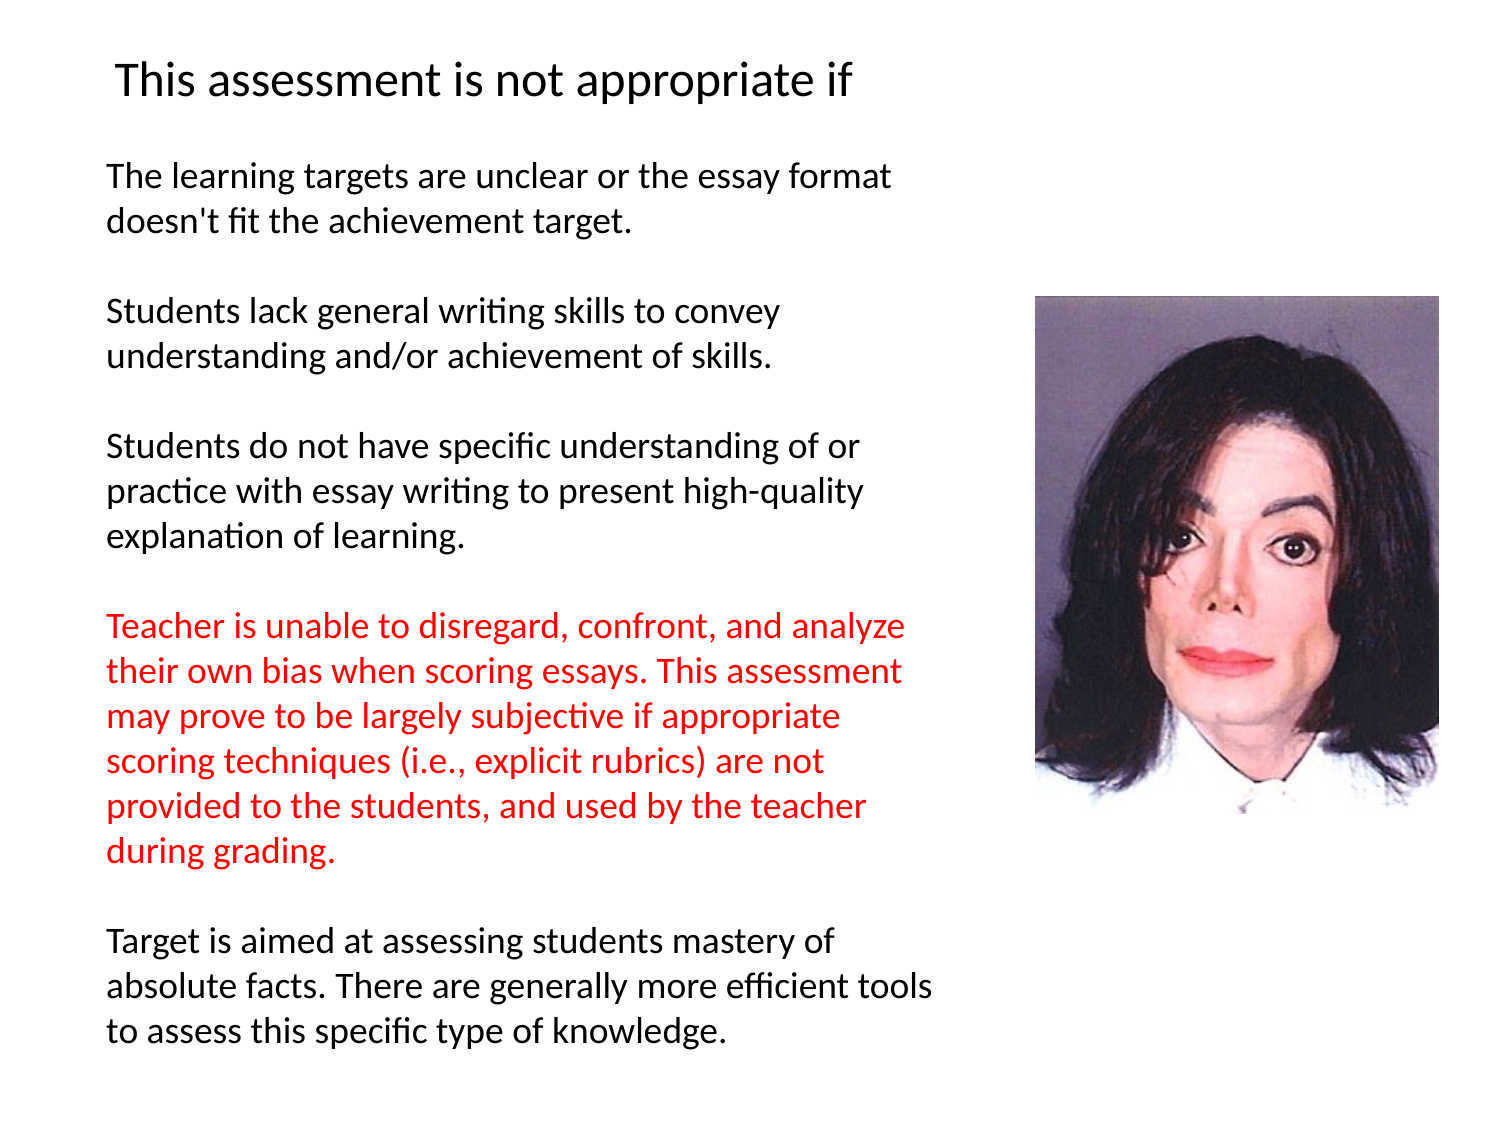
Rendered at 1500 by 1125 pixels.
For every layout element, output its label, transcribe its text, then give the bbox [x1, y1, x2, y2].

text_box This assessment is not appropriate if The learning targets are unclear or the essay format doesn't fit the achievement target. Students lack general writing skills to convey understanding and/or achievement of skills. Students do not have specific understanding of or practice with essay writing to present high-quality explanation of learning. Teacher is unable to disregard, confront, and analyze their own bias when scoring essays. This assessment may prove to be largely subjective if appropriate scoring techniques (i.e., explicit rubrics) are not provided to the students, and used by the teacher during grading. Target is aimed at assessing students mastery of absolute facts. There are generally more efficient tools to assess this specific type of knowledge. [91, 38, 949, 1059]
picture [1035, 295, 1440, 814]
